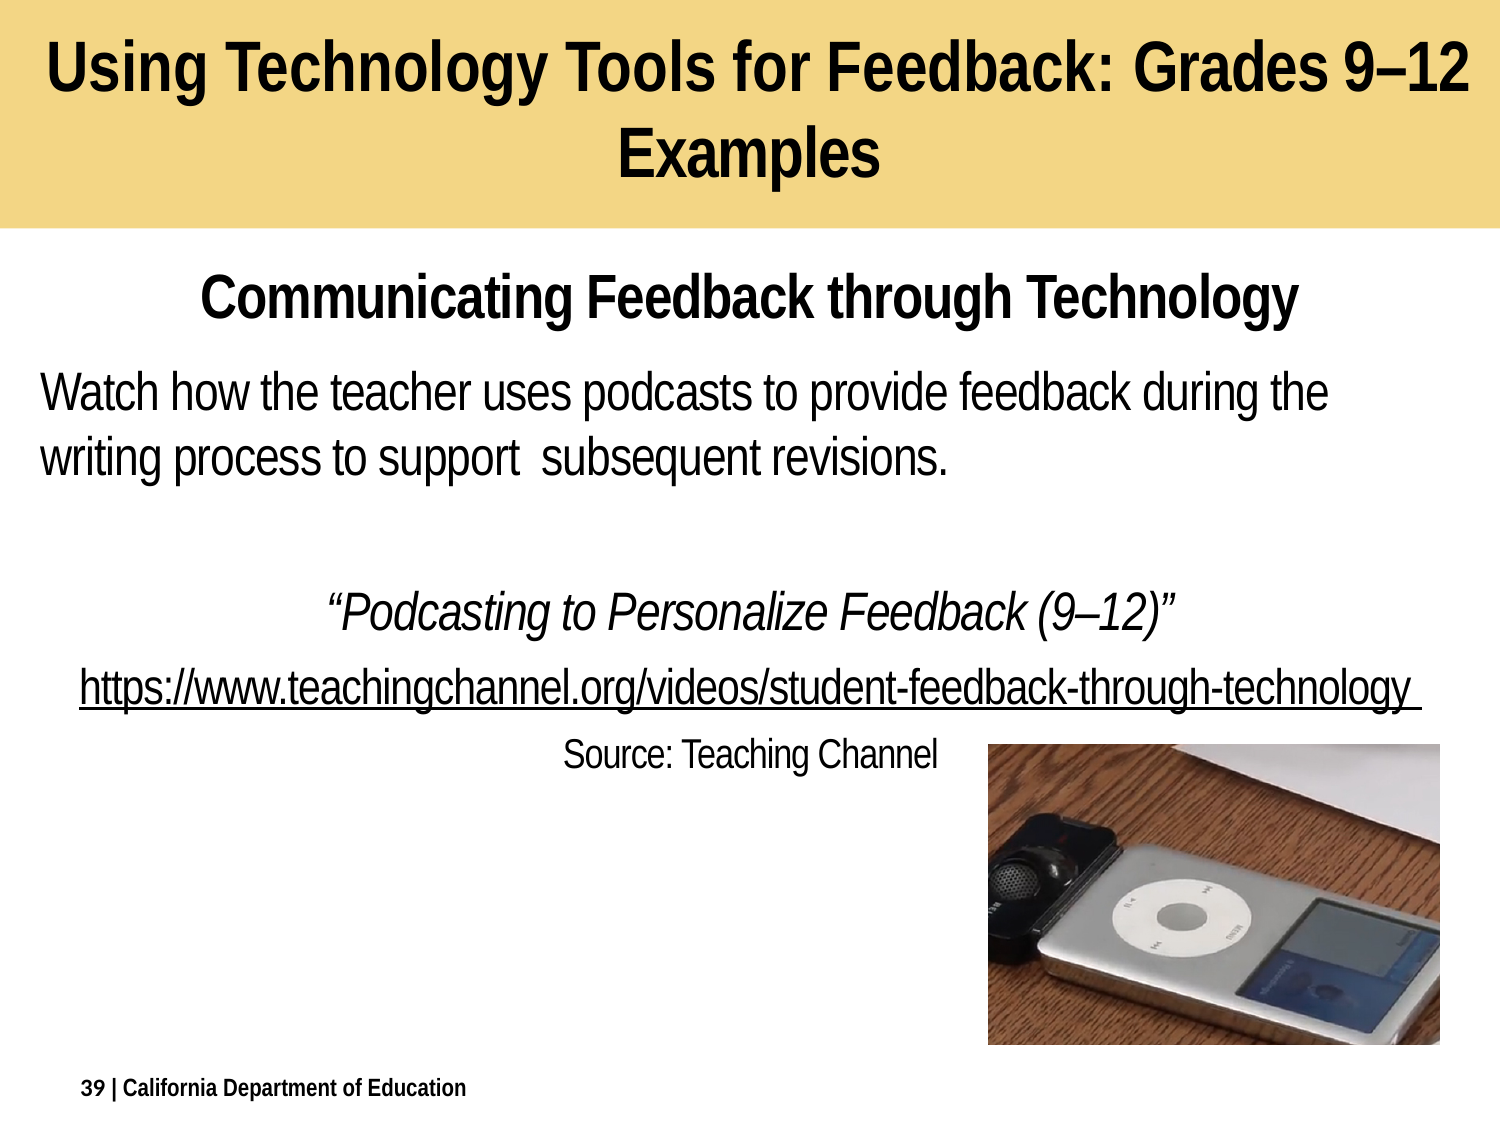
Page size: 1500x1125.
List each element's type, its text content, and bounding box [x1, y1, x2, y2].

list Communicating Feedback through Technology Watch how the teacher uses podcasts to provide feedback during the writing process to support subsequent revisions. “Podcasting to Personalize Feedback (9–12)” https://www.teachingchannel.org/videos/student-feedback-through-technology Source: Teaching Channel [25, 248, 1476, 1078]
picture [988, 744, 1440, 1045]
footer | California Department of Education [96, 1064, 699, 1124]
slide_number 39 [55, 1064, 96, 1124]
title Using Technology Tools for Feedback: Grades 9–12 Examples [0, 11, 1500, 200]
